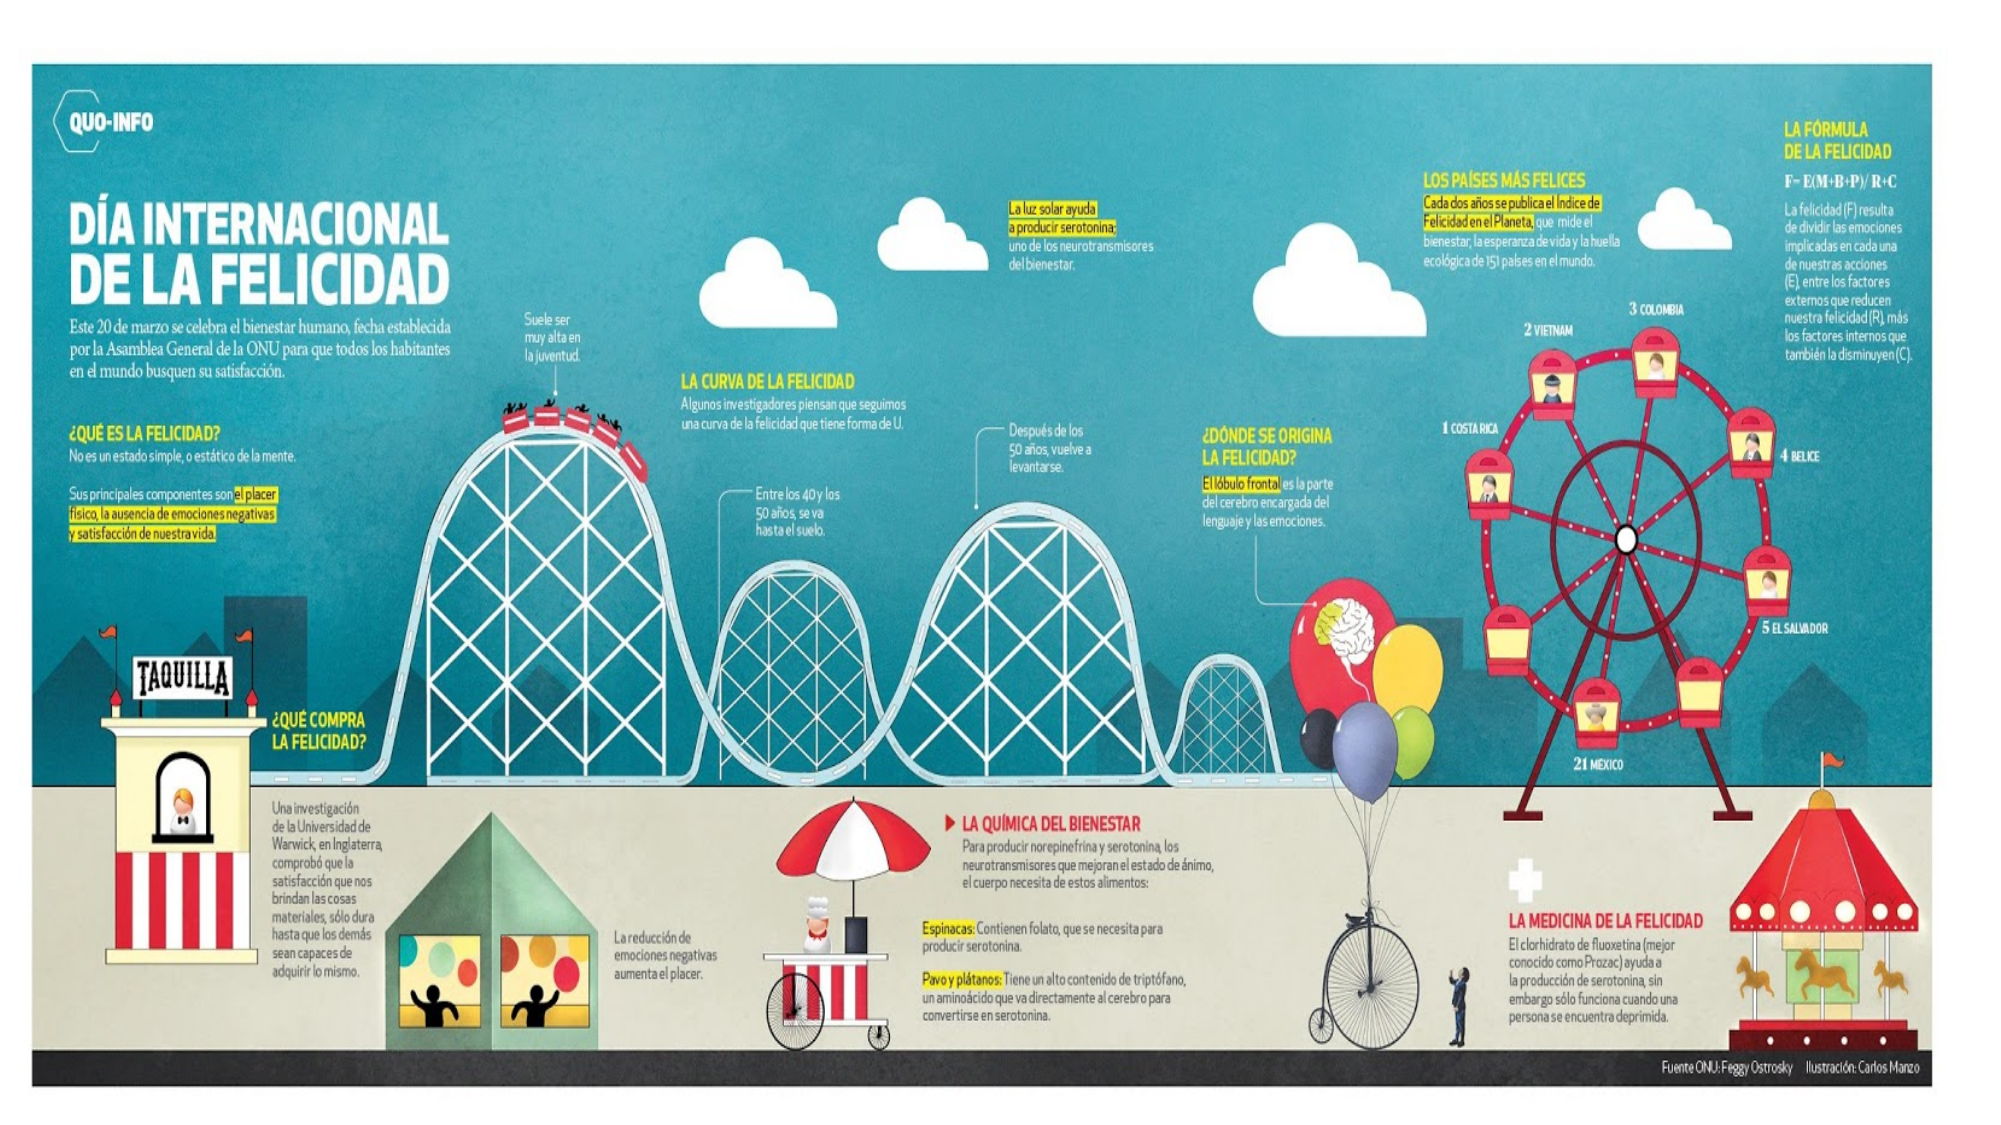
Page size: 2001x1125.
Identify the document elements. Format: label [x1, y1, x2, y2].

list [18, 47, 1948, 1104]
